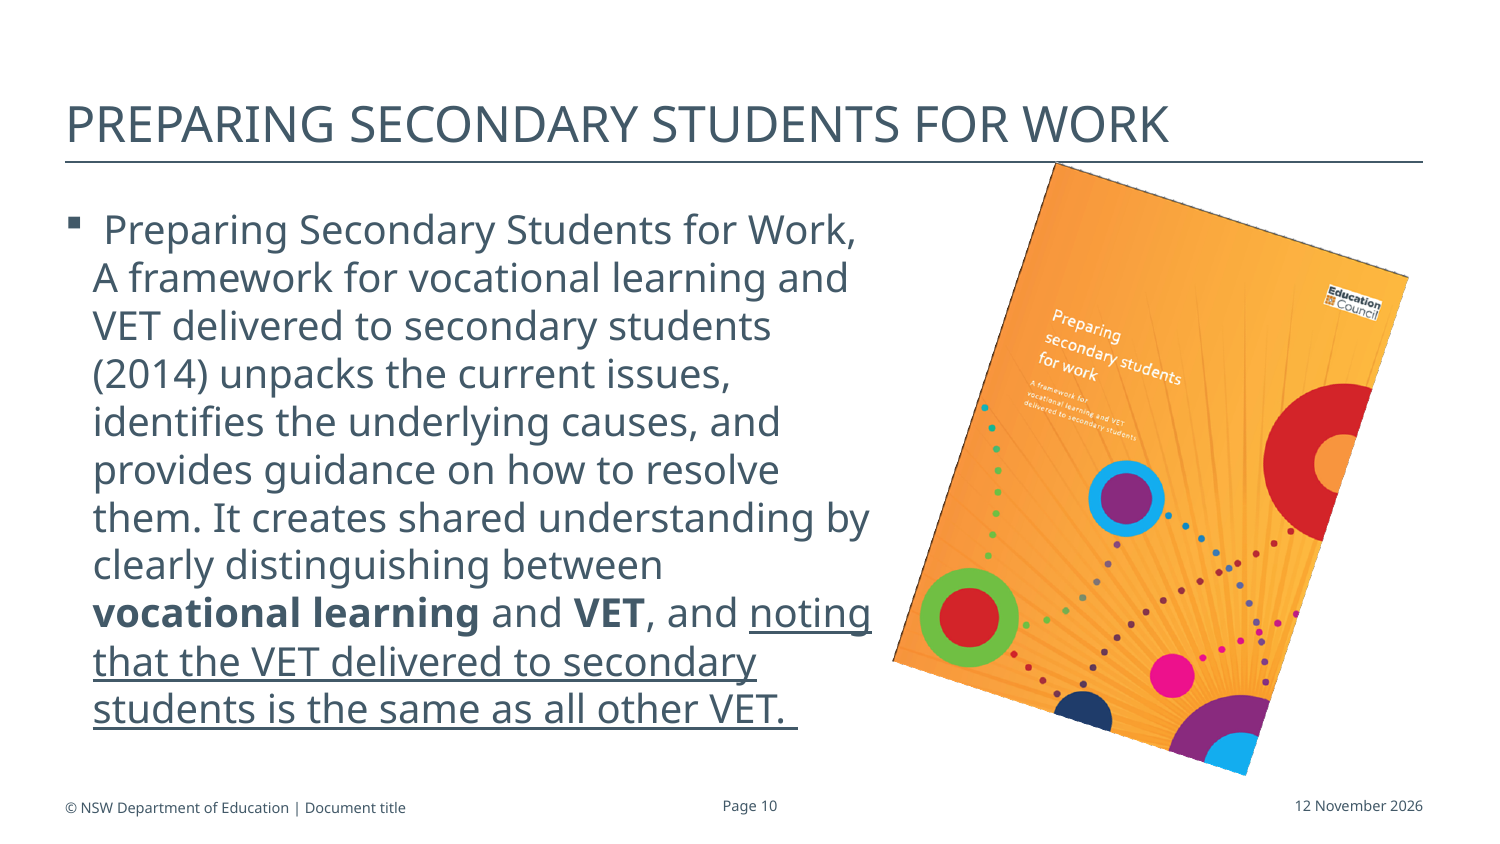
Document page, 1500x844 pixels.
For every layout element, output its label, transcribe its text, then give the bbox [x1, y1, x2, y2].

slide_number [1151, 779, 1424, 824]
picture [891, 159, 1409, 776]
list Preparing Secondary Students for Work, A framework for vocational learning and VET delivered to secondary students (2014) unpacks the current issues, identifies the underlying causes, and provides guidance on how to resolve them. It creates shared understanding by clearly distinguishing between vocational learning and VET, and noting that the VET delivered to secondary students is the same as all other VET. [64, 196, 887, 777]
slide_number Page 10 [575, 779, 925, 824]
footer © NSW Department of Education | Document title [64, 779, 514, 824]
title Preparing secondary students for work [64, 43, 1424, 161]
